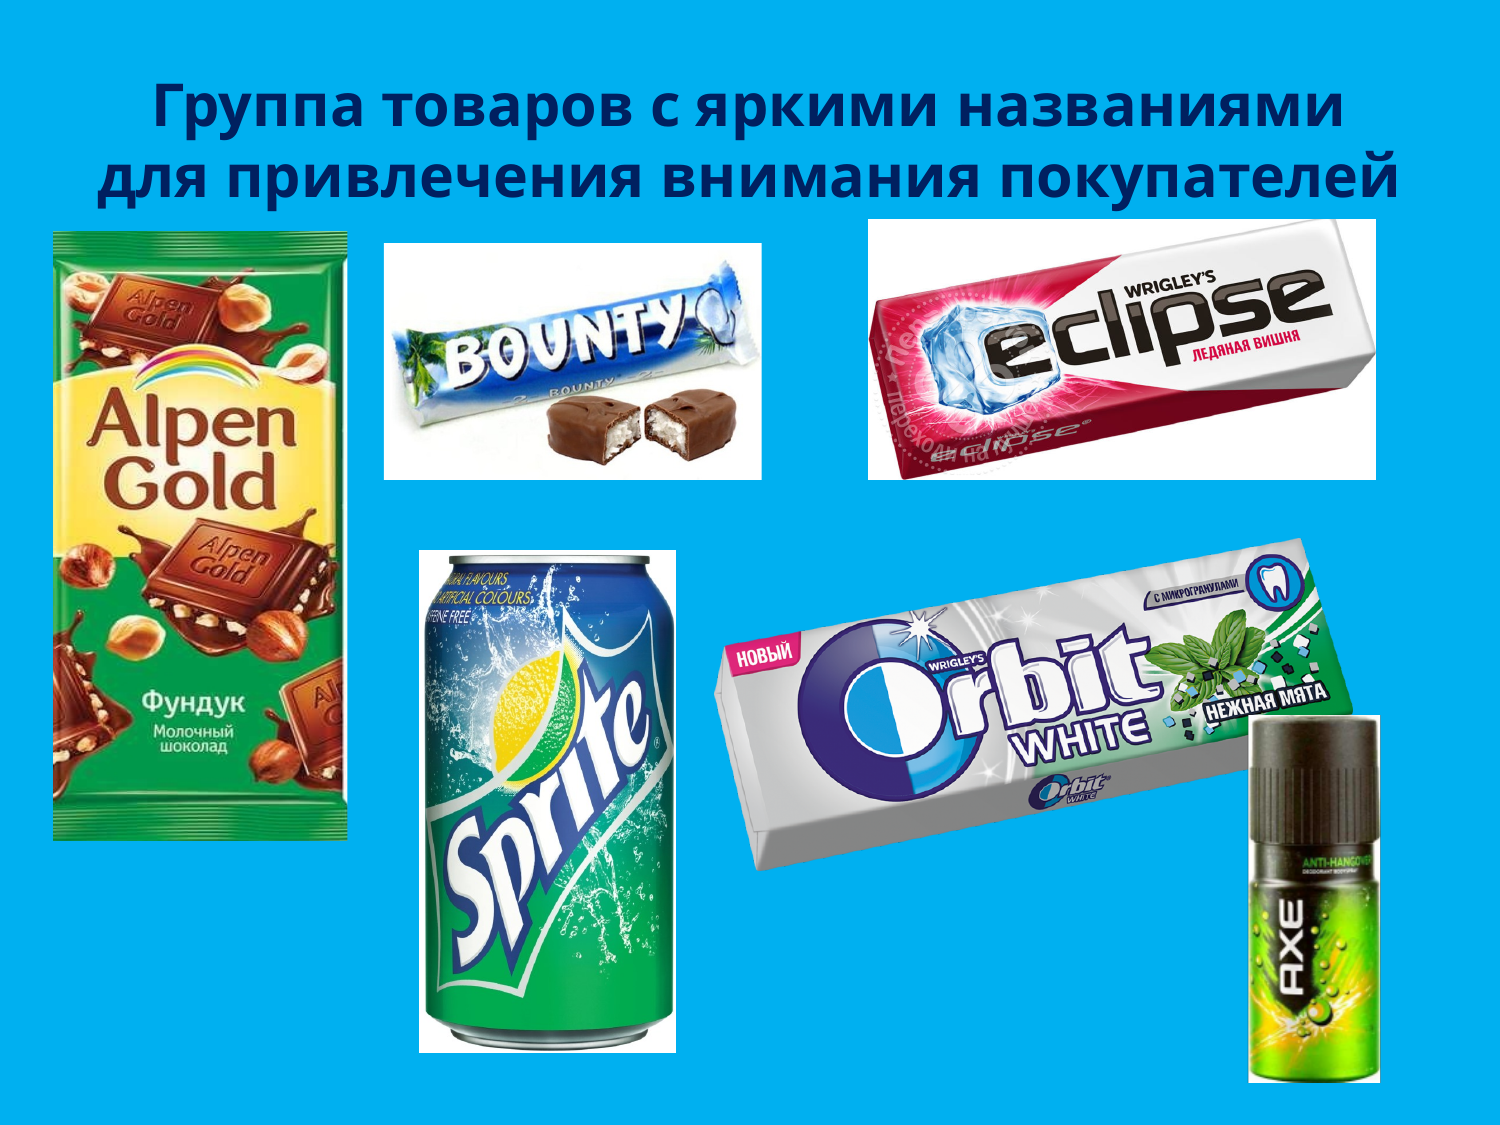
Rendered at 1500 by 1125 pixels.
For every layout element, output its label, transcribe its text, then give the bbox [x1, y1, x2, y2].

picture [54, 232, 347, 840]
picture [869, 220, 1375, 479]
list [383, 243, 762, 480]
picture [420, 551, 675, 1052]
title Группа товаров с яркими названиями для привлечения внимания покупателей [75, 45, 1425, 233]
picture [715, 539, 1380, 1082]
